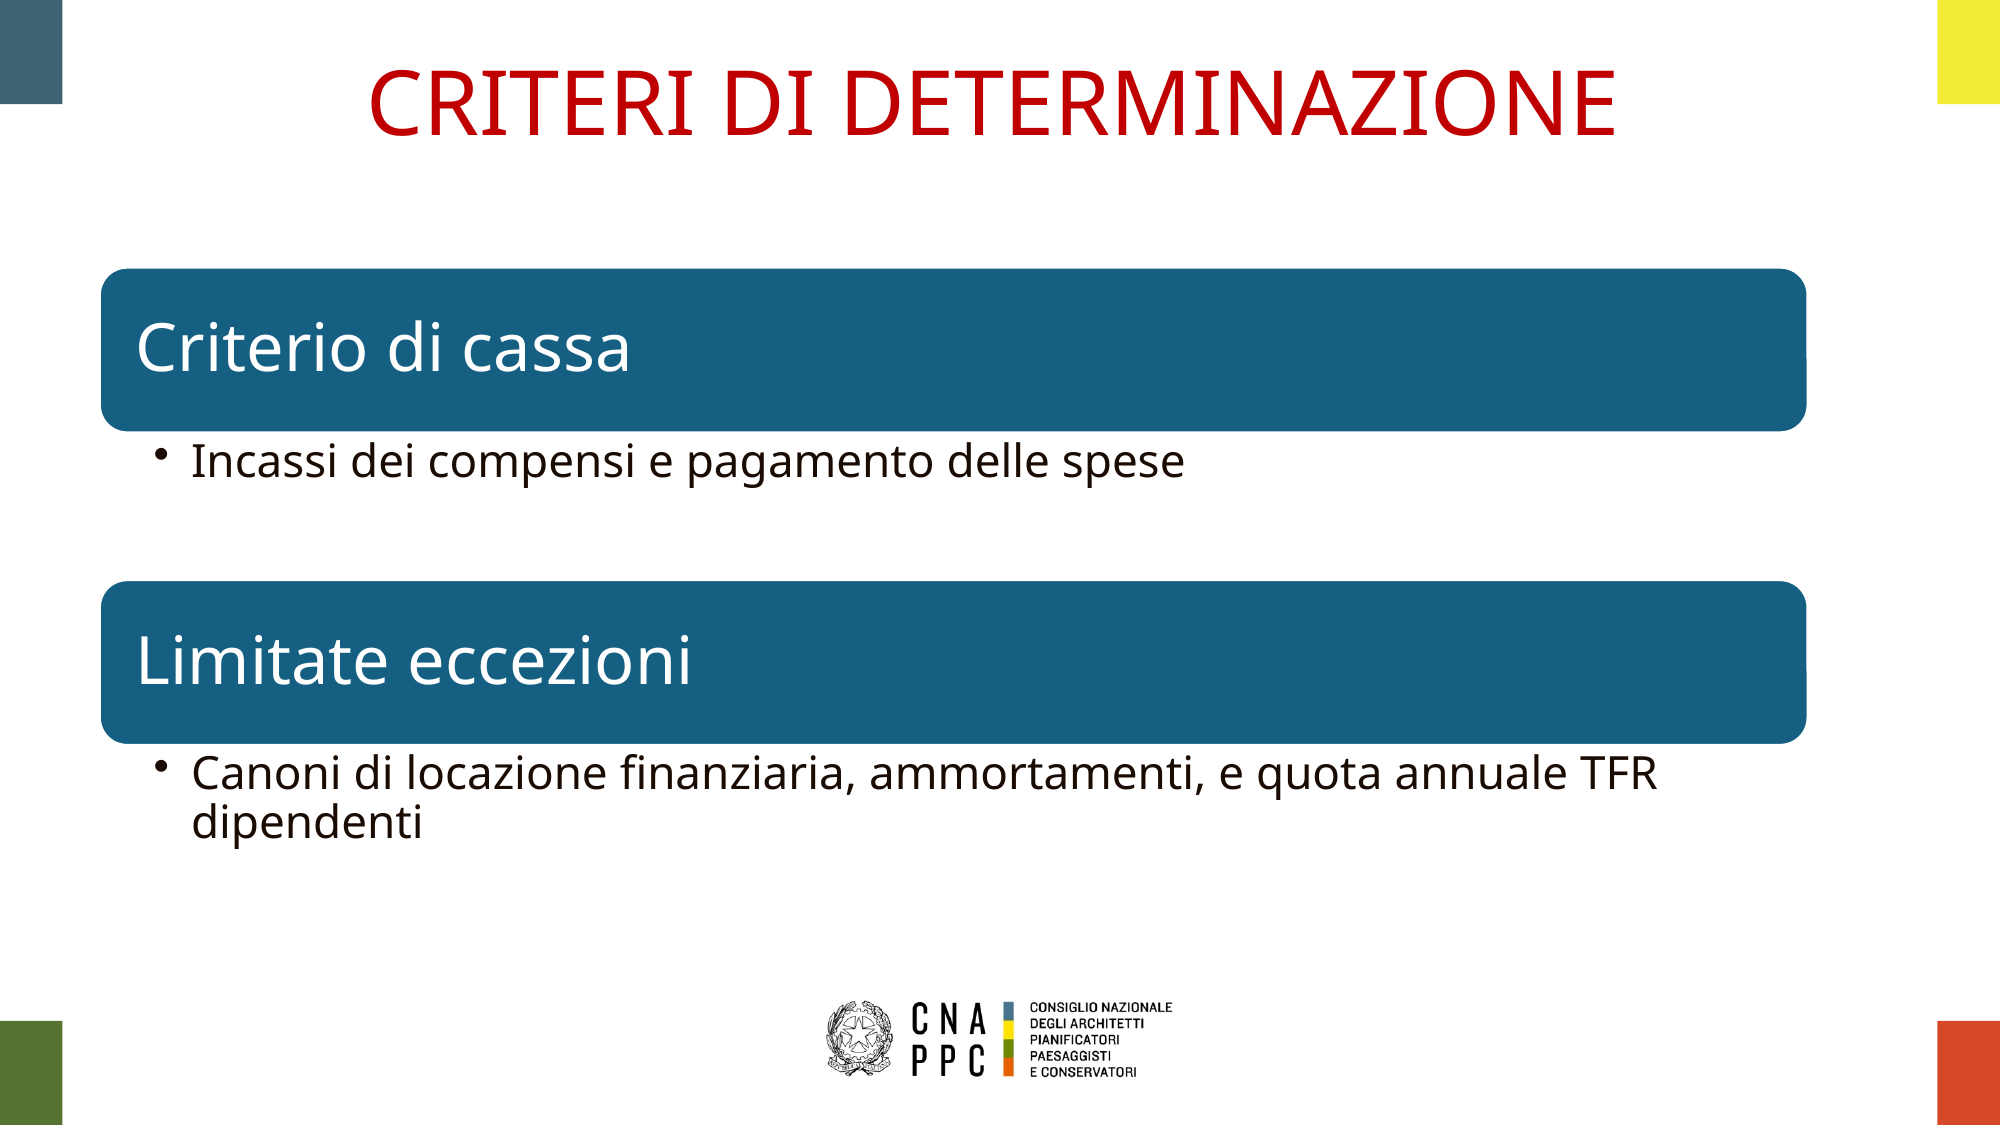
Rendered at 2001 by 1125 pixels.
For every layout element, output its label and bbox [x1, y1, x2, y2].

text_box [0, 0, 2000, 1125]
